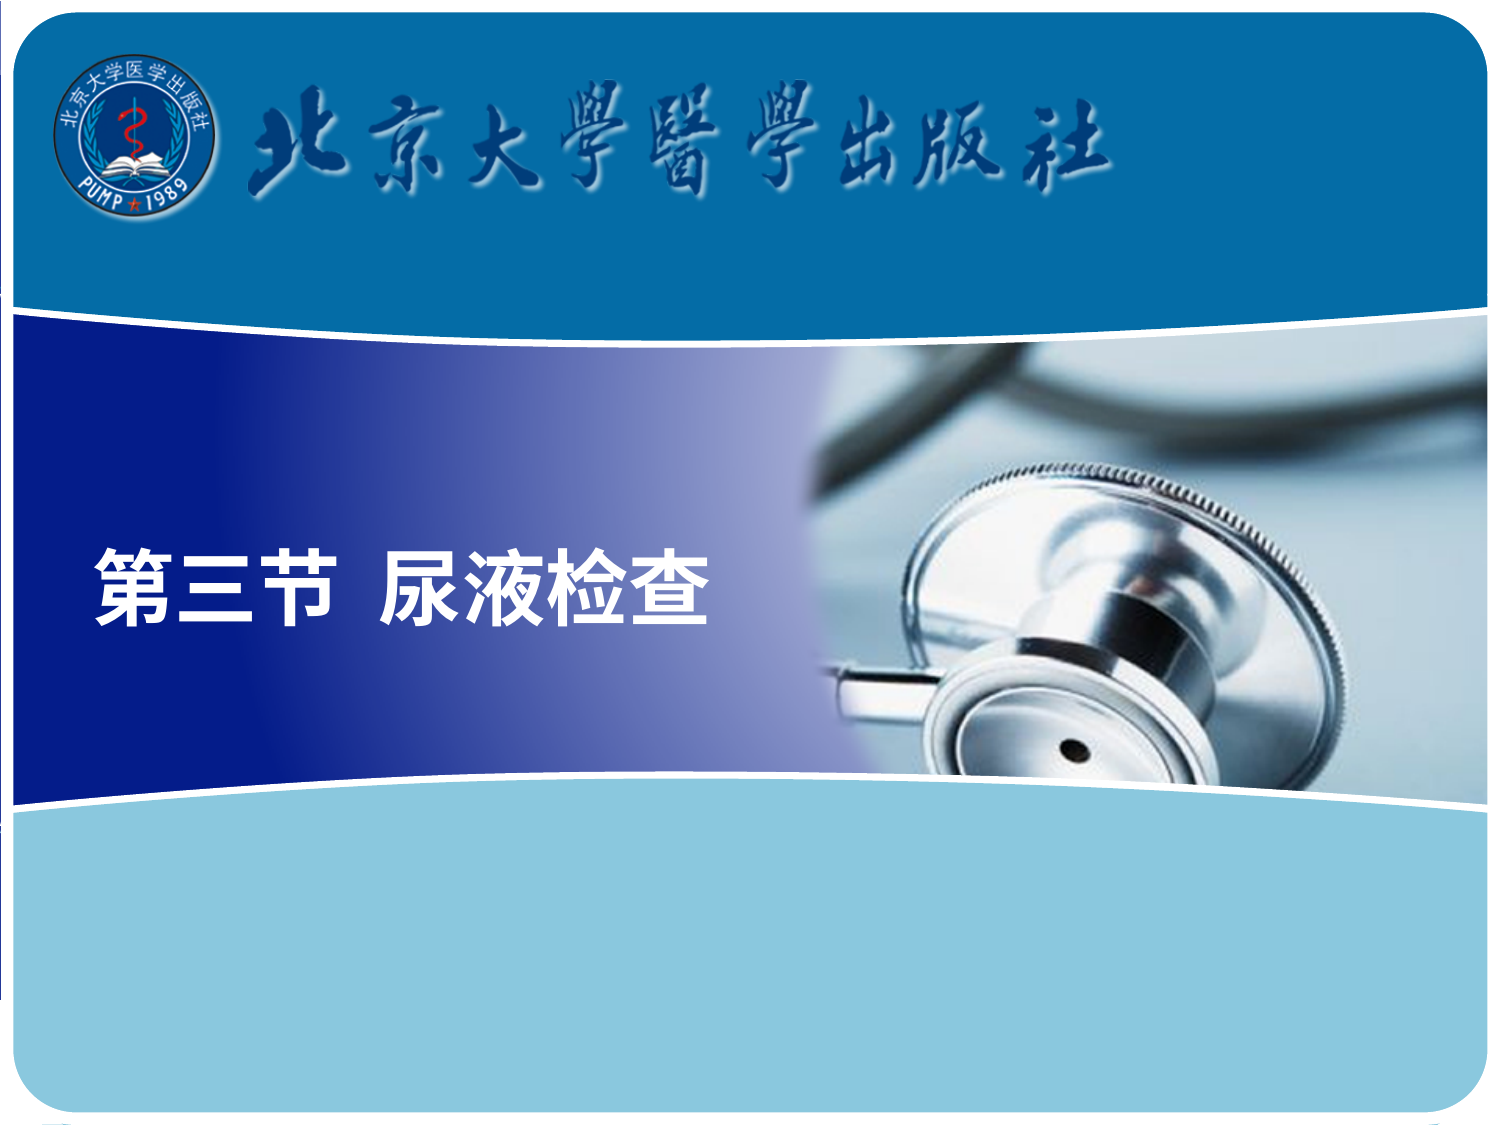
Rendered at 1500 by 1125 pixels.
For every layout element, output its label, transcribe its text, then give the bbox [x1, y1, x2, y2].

picture [14, 315, 1487, 805]
picture [53, 54, 1117, 225]
title 第三节 尿液检查 [52, 373, 751, 749]
